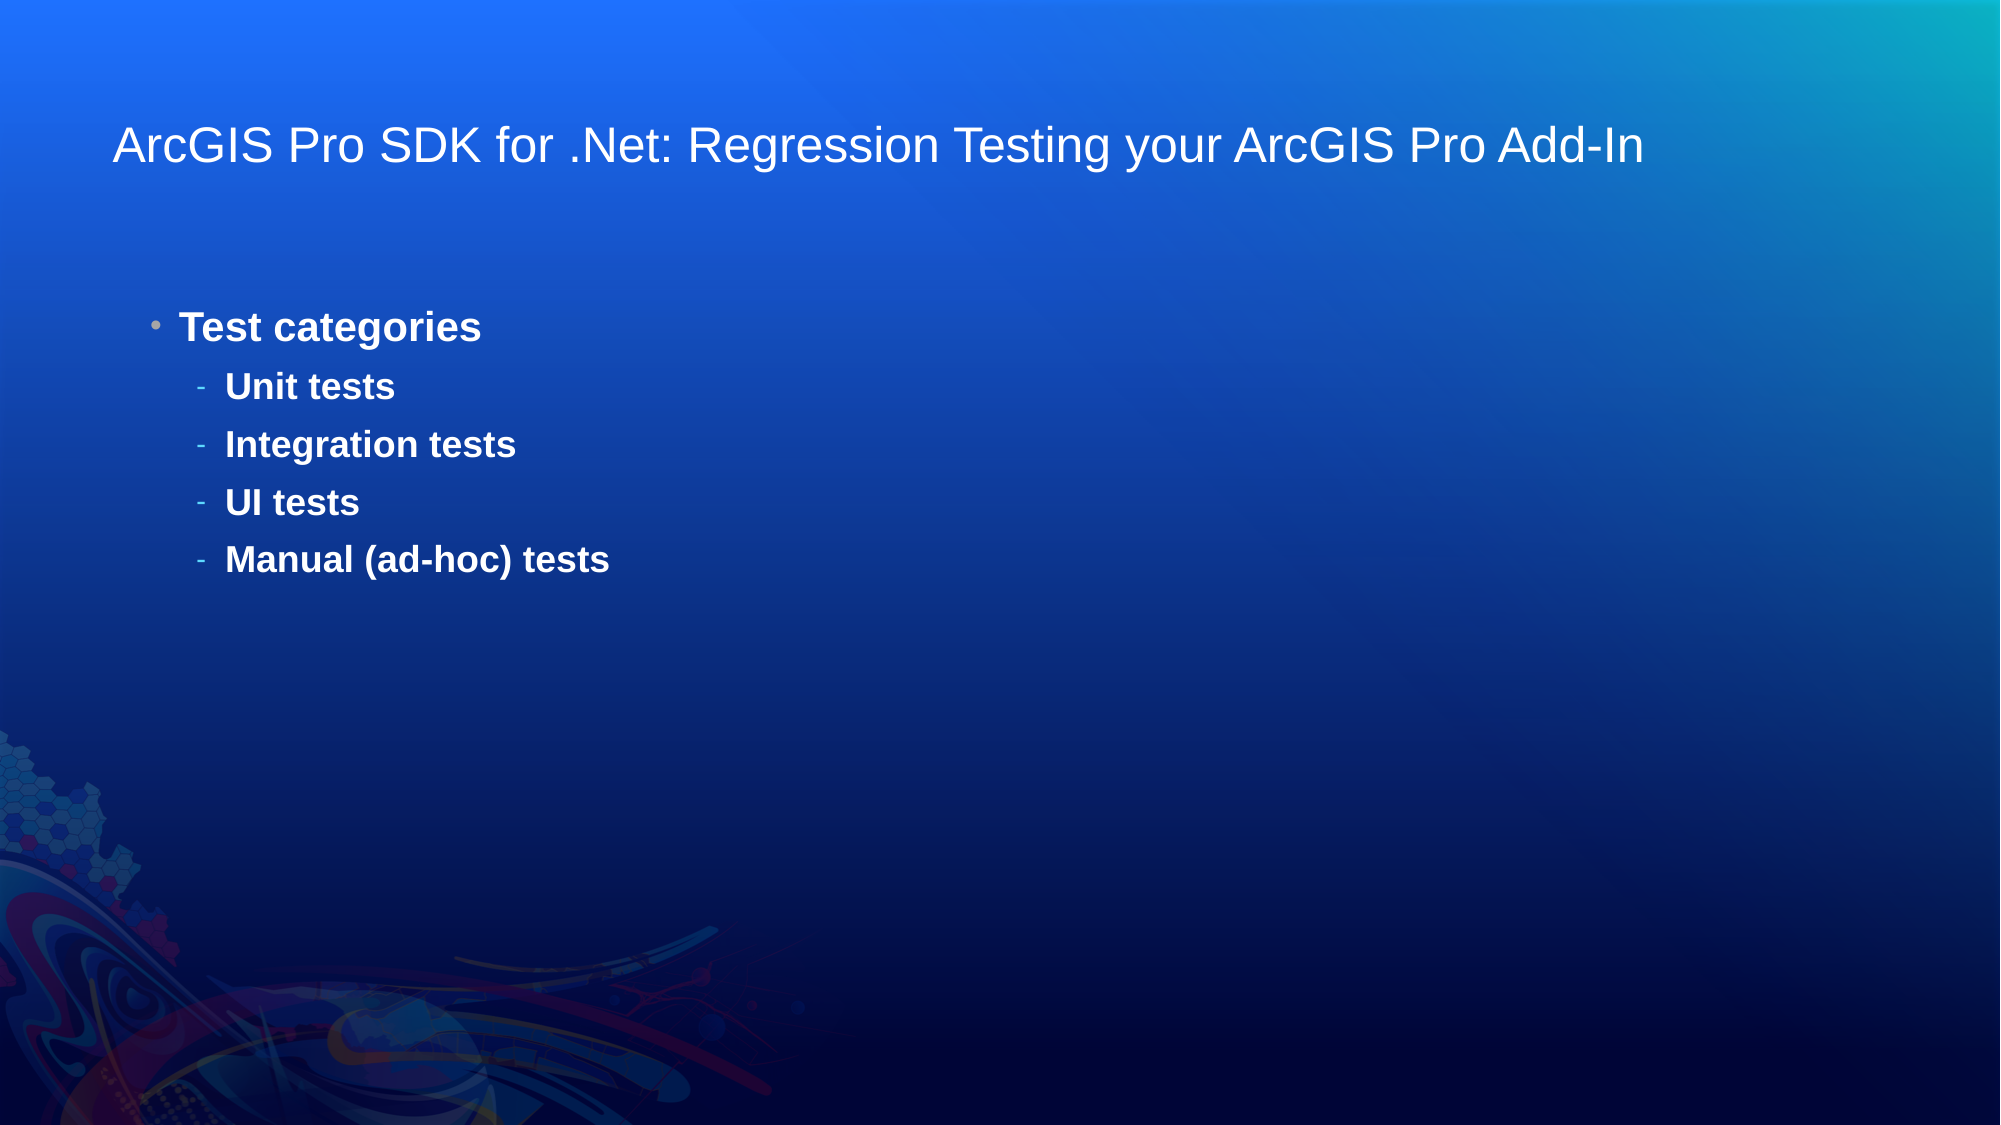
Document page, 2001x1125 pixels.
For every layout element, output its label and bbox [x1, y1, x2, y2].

text_box [0, 0, 2000, 1125]
